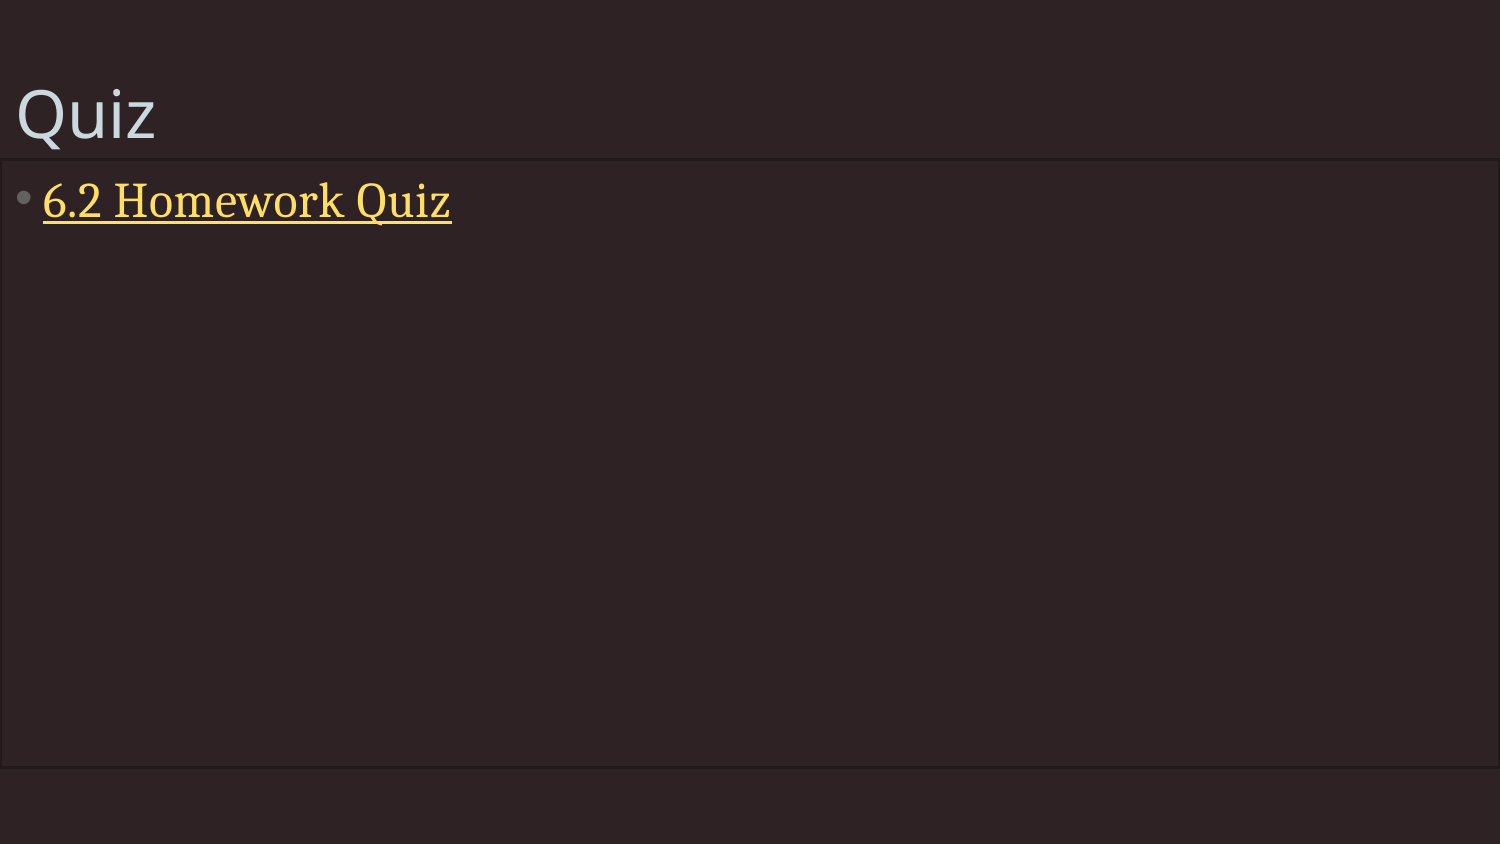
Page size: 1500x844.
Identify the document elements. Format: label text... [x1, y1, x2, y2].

title Quiz [0, 28, 1500, 158]
list 6.2 Homework Quiz [0, 158, 1500, 769]
